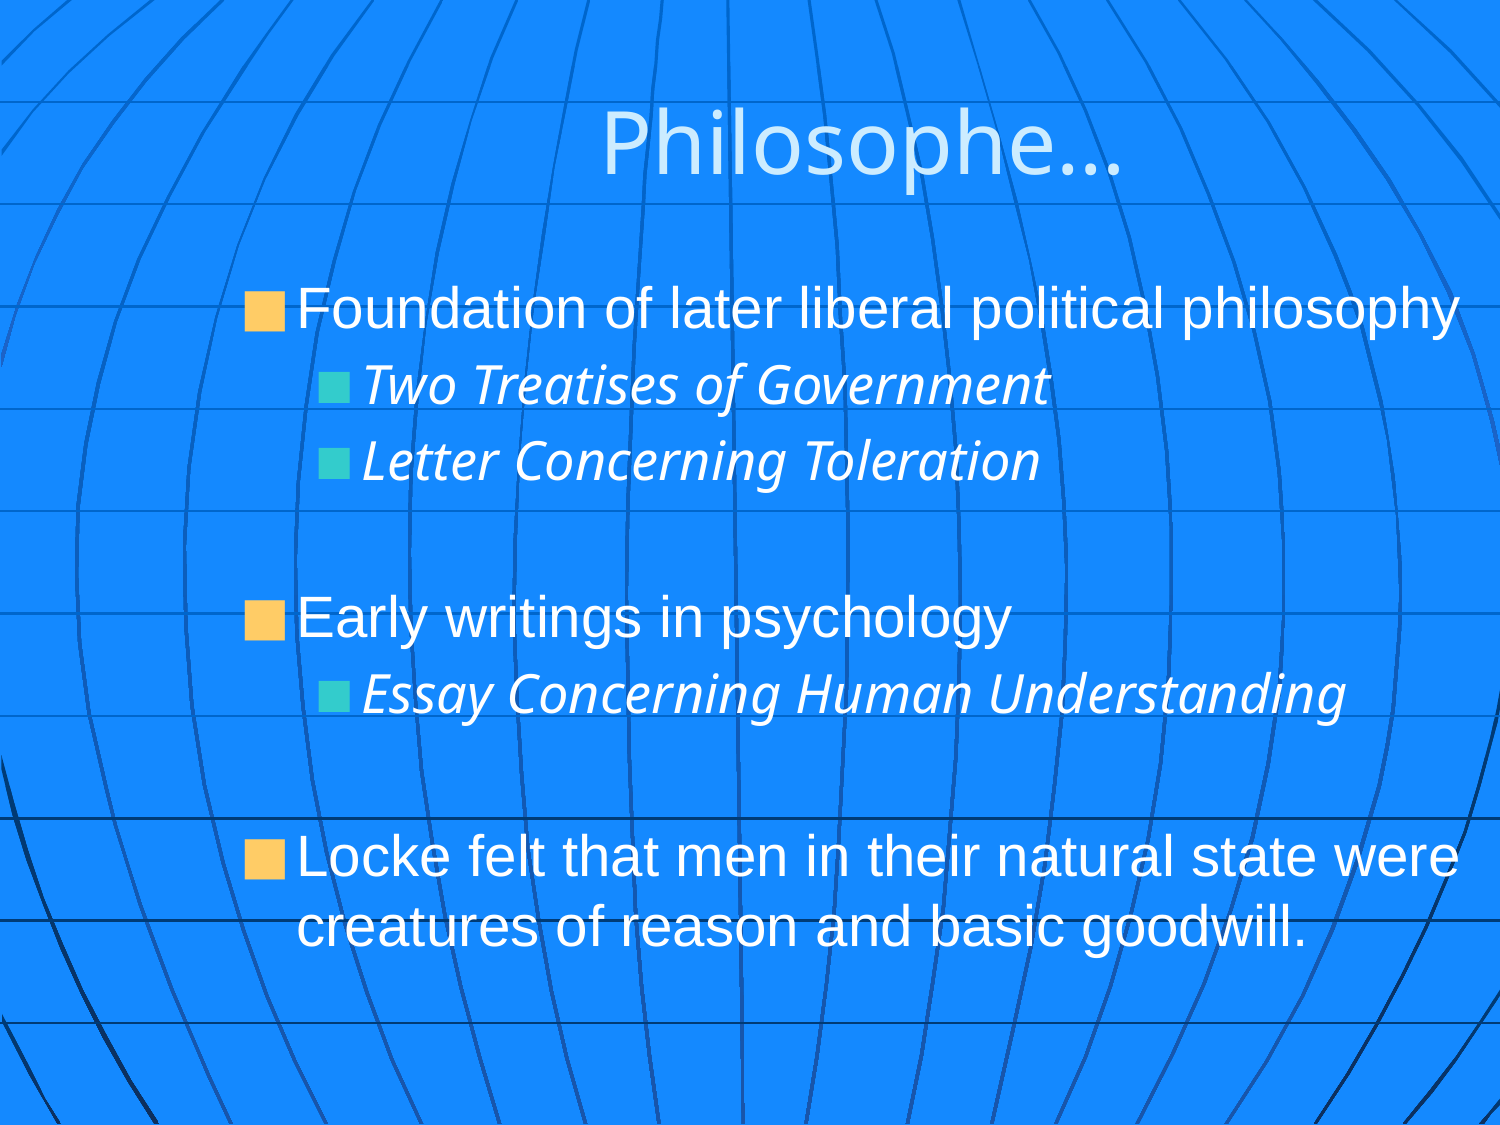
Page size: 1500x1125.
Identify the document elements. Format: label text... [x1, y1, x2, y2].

title Philosophe… [225, 45, 1500, 234]
list Foundation of later liberal political philosophy Two Treatises of Government Letter Concerning Toleration Early writings in psychology Essay Concerning Human Understanding Locke felt that men in their natural state were creatures of reason and basic goodwill. [225, 262, 1500, 1006]
